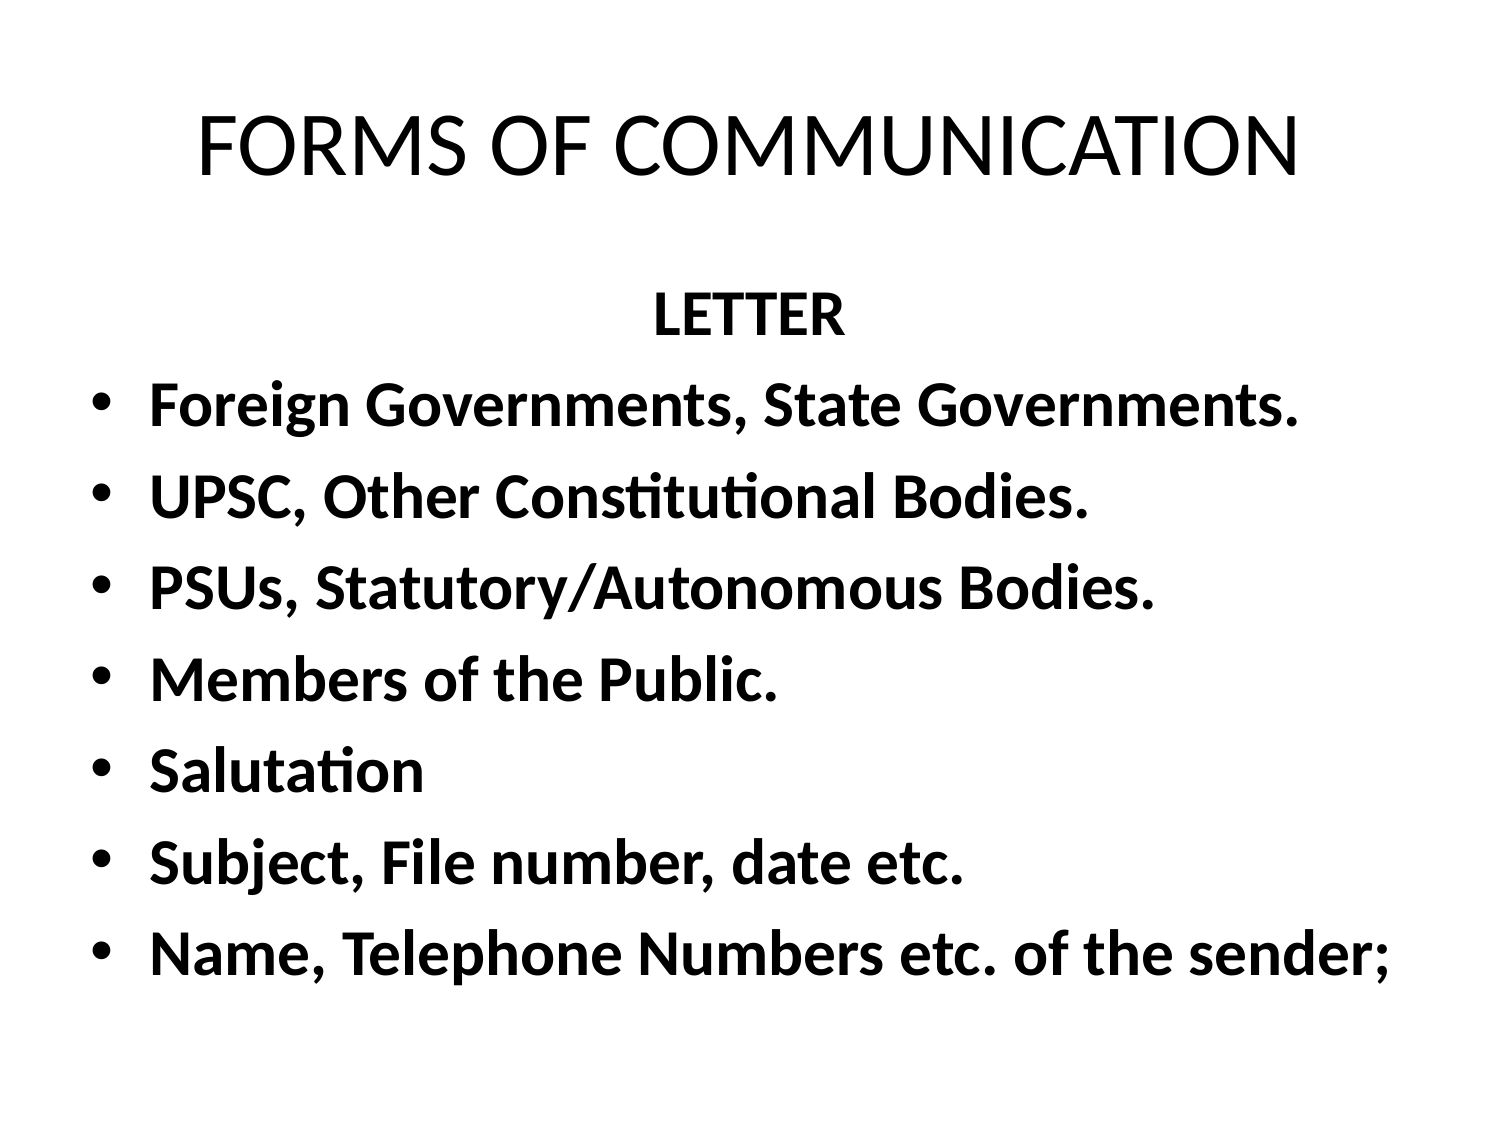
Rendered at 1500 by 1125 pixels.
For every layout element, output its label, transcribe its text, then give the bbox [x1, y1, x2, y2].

title FORMS OF COMMUNICATION [75, 45, 1425, 233]
list LETTER Foreign Governments, State Governments. UPSC, Other Constitutional Bodies. PSUs, Statutory/Autonomous Bodies. Members of the Public. Salutation Subject, File number, date etc. Name, Telephone Numbers etc. of the sender; [75, 262, 1425, 1005]
